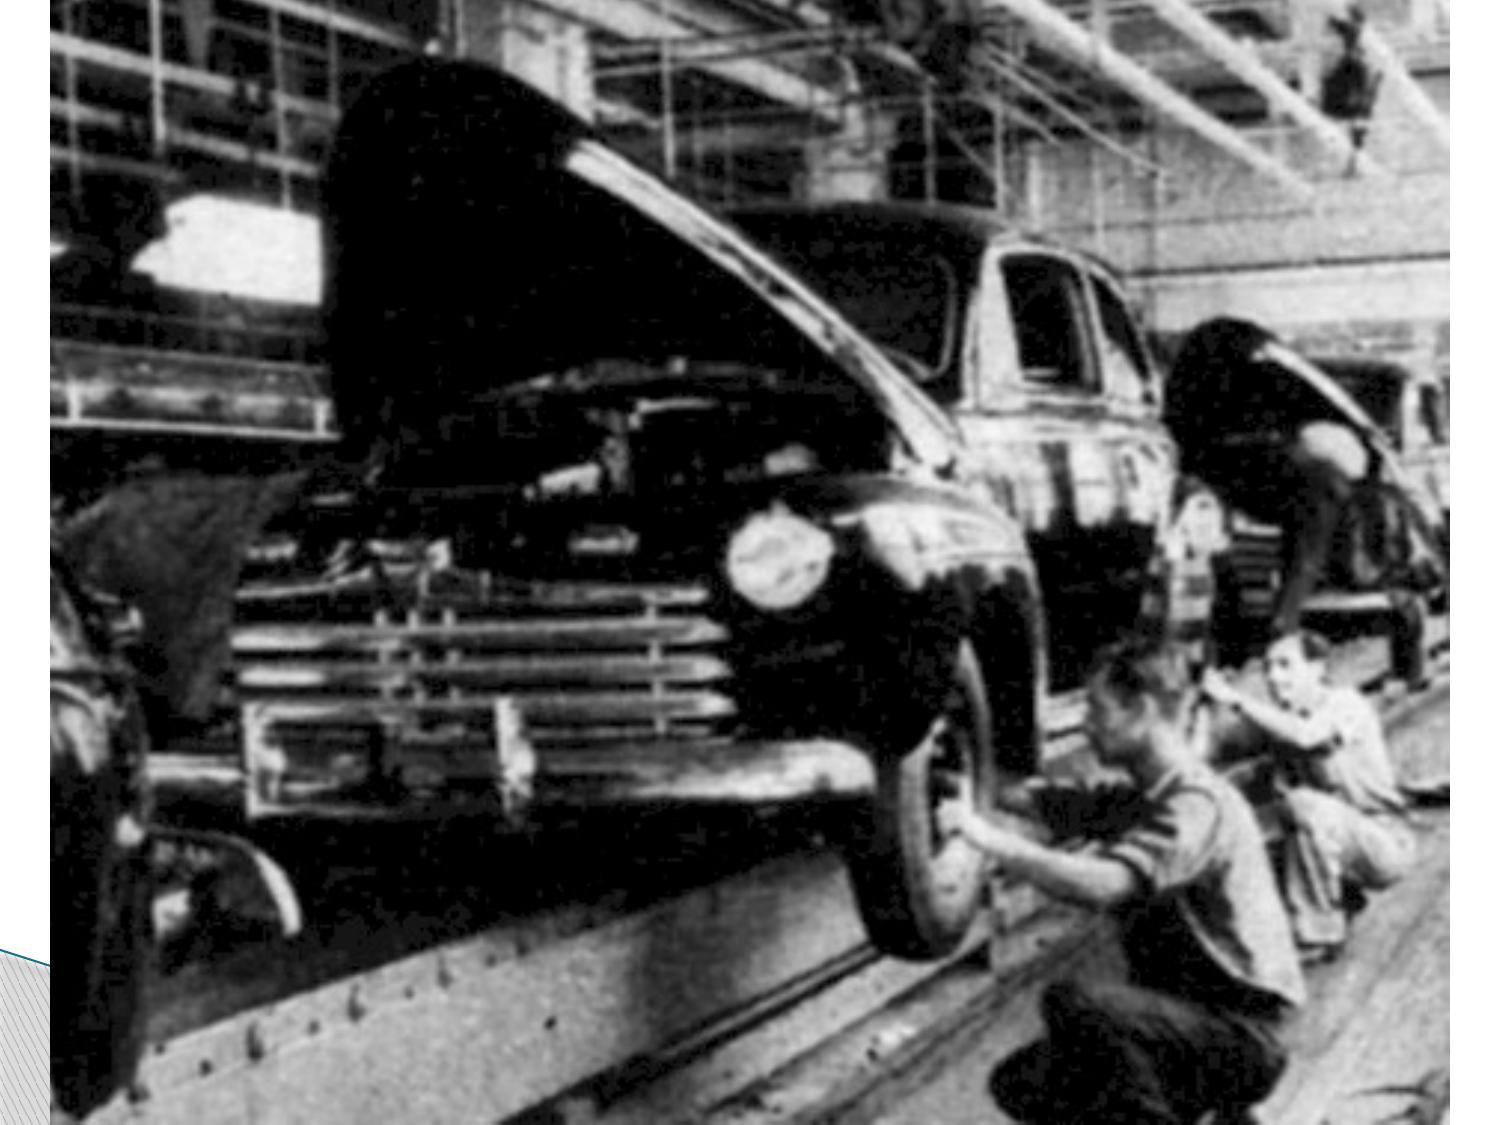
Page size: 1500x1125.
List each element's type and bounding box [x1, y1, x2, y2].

list [49, 0, 1451, 1125]
